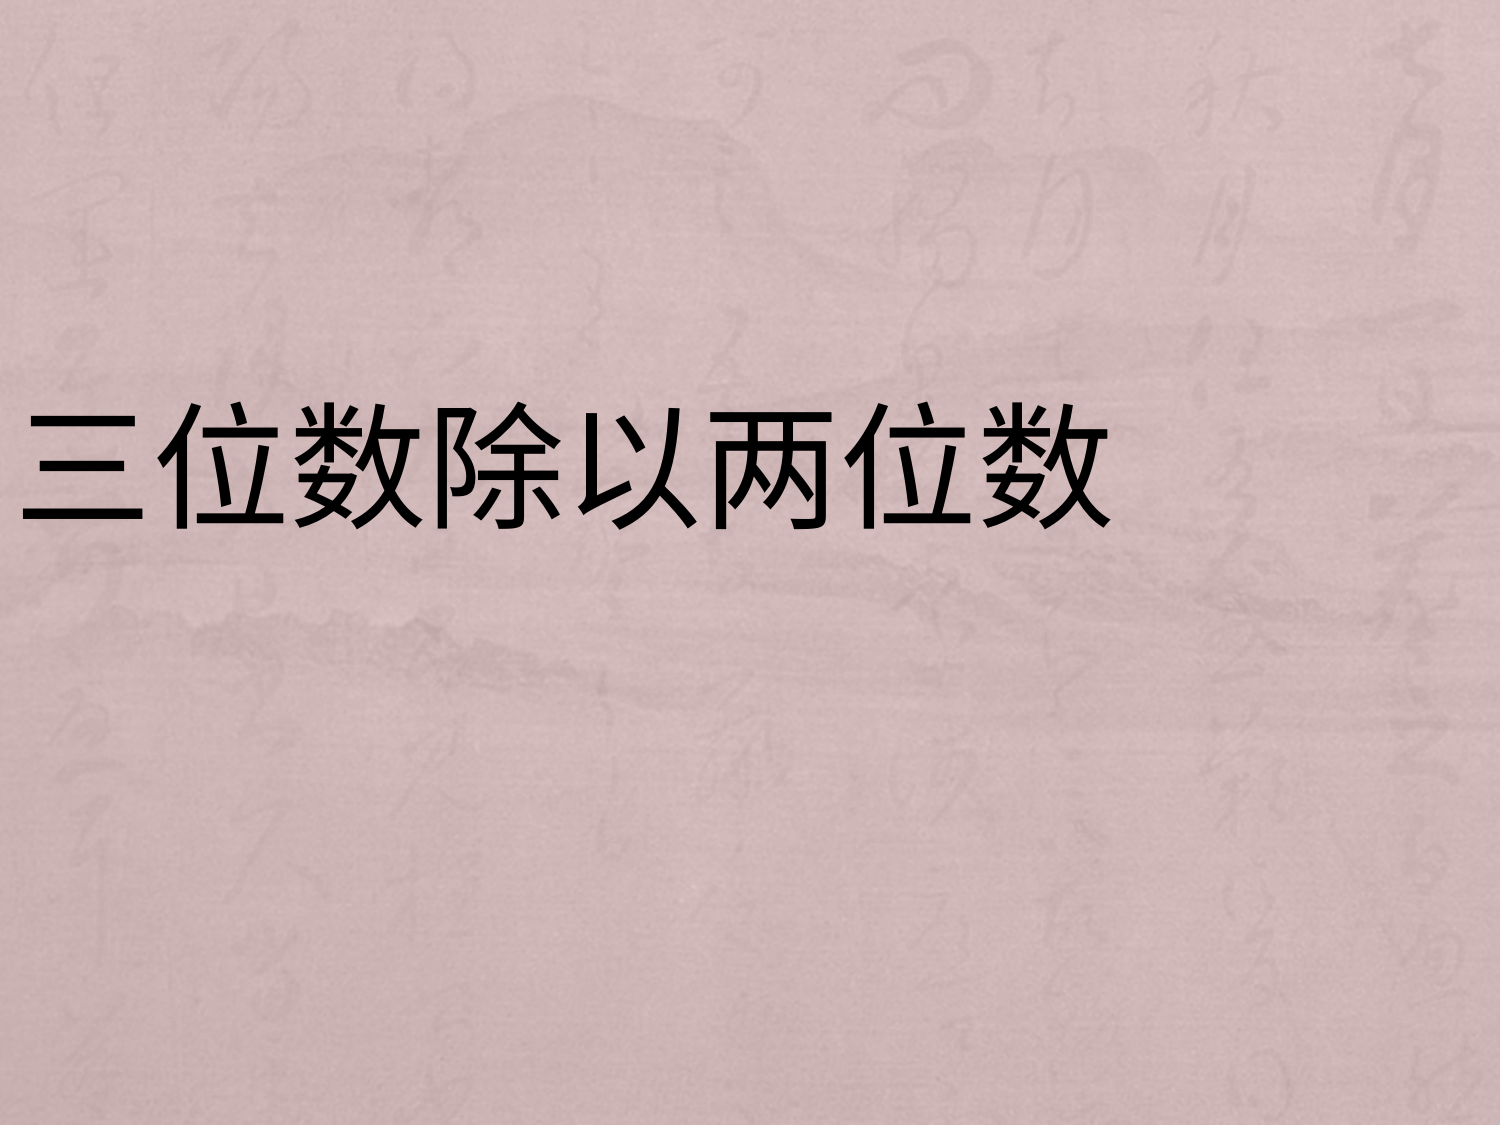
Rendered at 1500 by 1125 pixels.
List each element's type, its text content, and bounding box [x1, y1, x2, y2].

text_box 三位数除以两位数 [0, 373, 1500, 554]
